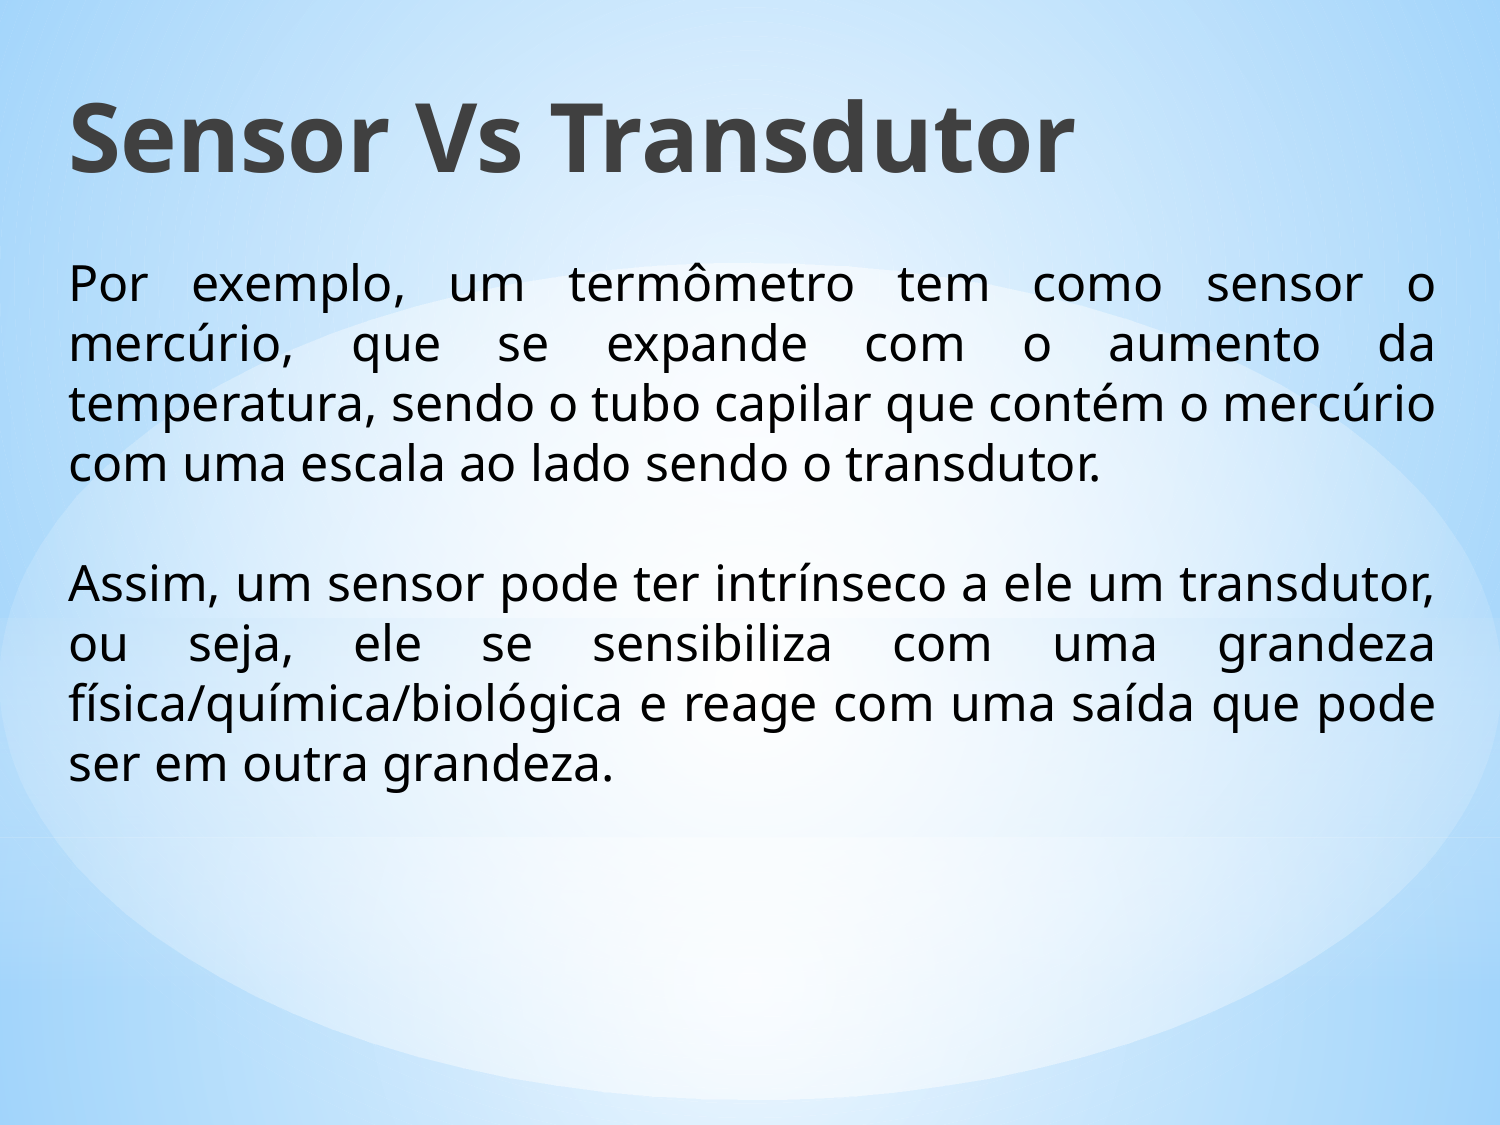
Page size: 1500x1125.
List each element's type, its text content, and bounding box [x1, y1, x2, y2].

text_box Por exemplo, um termômetro tem como sensor o mercúrio, que se expande com o aumento da temperatura, sendo o tubo capilar que contém o mercúrio com uma escala ao lado sendo o transdutor. Assim, um sensor pode ter intrínseco a ele um transdutor, ou seja, ele se sensibiliza com uma grandeza física/química/biológica e reage com uma saída que pode ser em outra grandeza. [53, 244, 1452, 800]
text_box Sensor Vs Transdutor [53, 69, 1174, 244]
